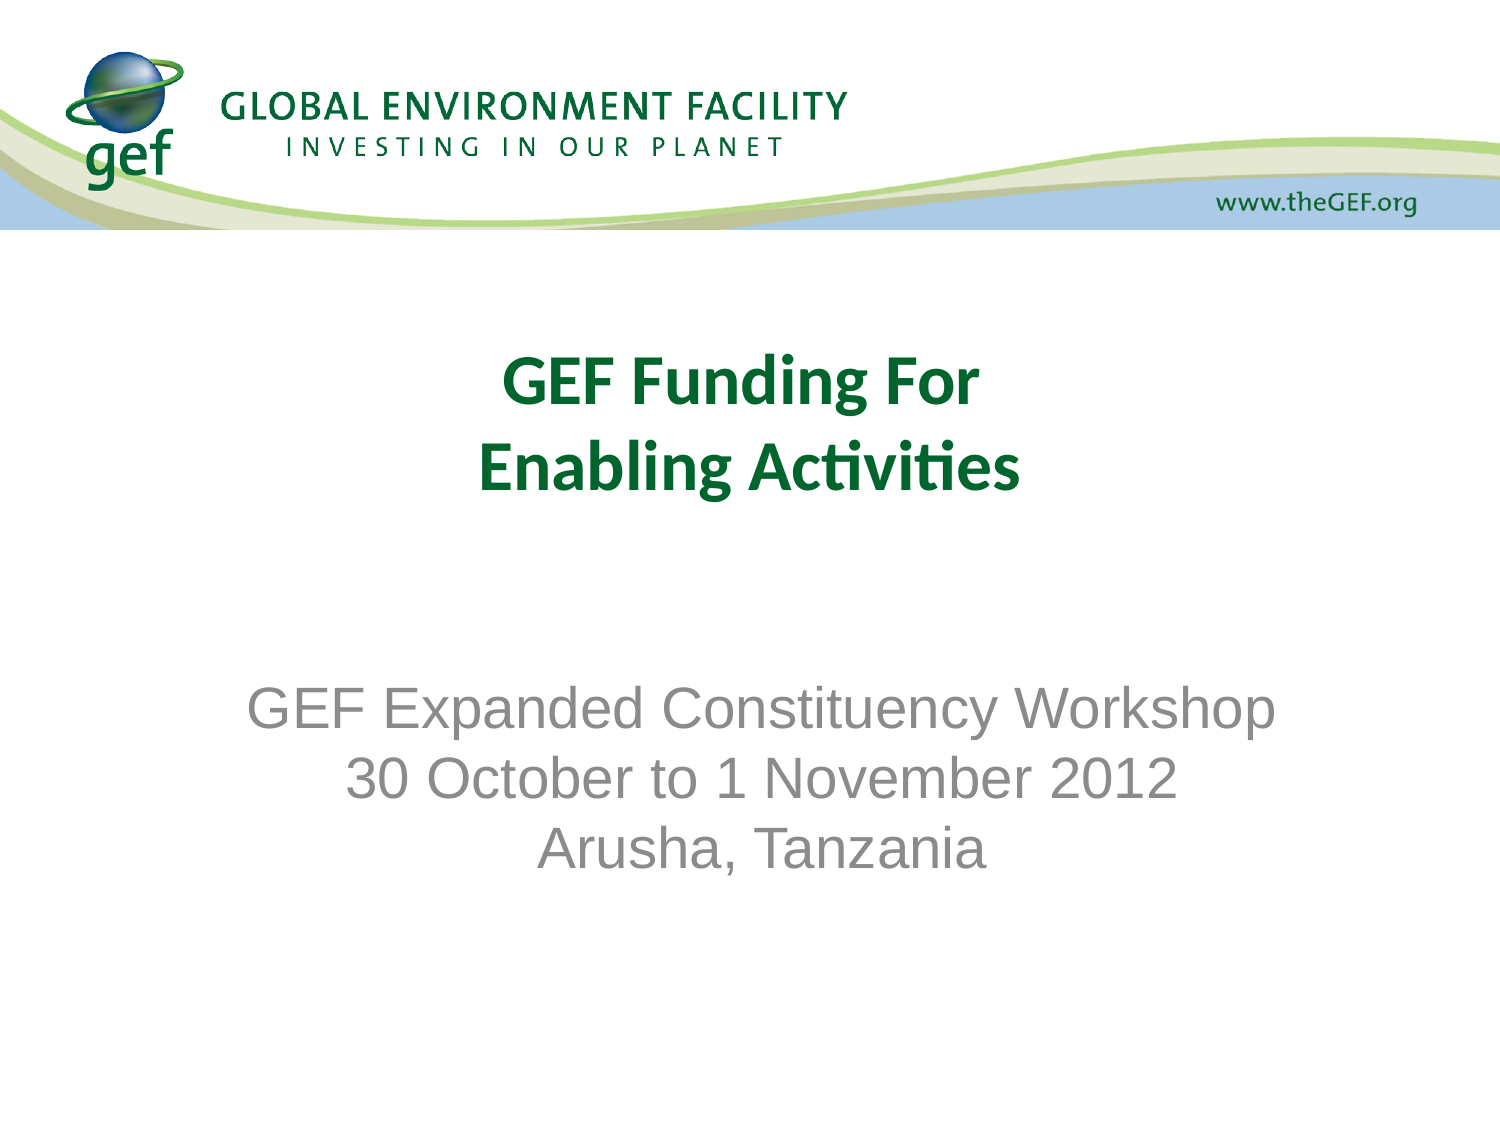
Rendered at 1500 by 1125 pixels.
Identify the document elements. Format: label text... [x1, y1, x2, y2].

text_box GEF Expanded Constituency Workshop 30 October to 1 November 2012 Arusha, Tanzania [162, 662, 1363, 888]
title GEF Funding For Enabling Activities [74, 324, 1426, 513]
picture [0, 24, 1500, 230]
